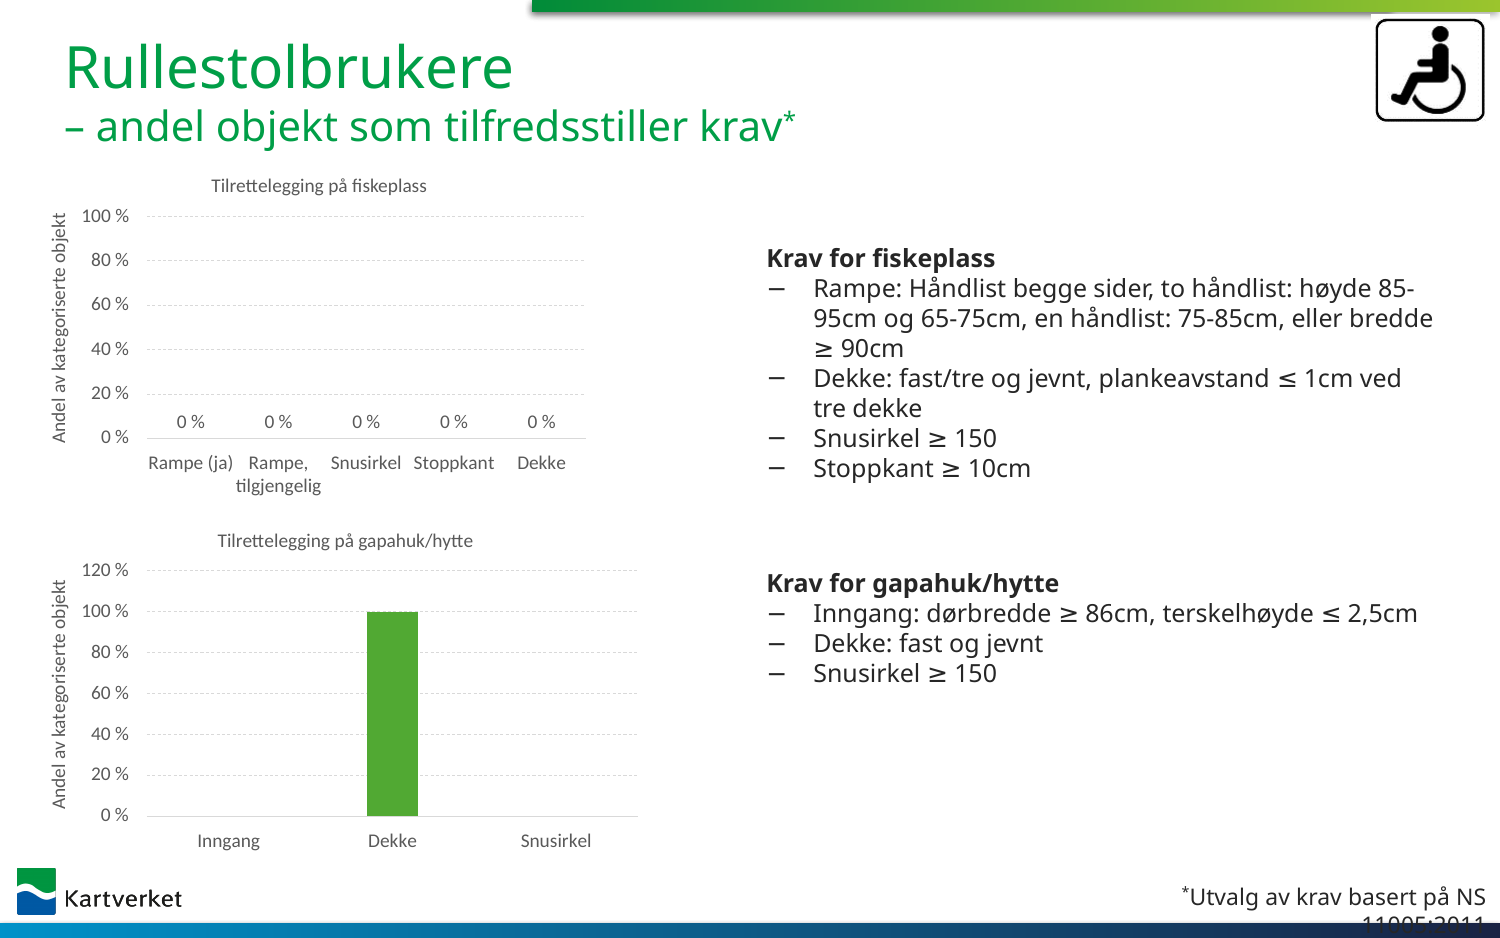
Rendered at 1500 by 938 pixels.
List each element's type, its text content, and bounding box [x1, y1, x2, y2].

picture [41, 520, 650, 859]
picture [41, 166, 597, 505]
picture [1371, 13, 1491, 127]
text_box Rullestolbrukere – andel objekt som tilfredsstiller krav* [49, 29, 1431, 158]
text_box Krav for fiskeplass Rampe: Håndlist begge sider, to håndlist: høyde 85-95cm og 65-75cm, en håndlist: 75-85cm, eller bredde ≥ 90cm Dekke: fast/tre og jevnt, plankeavstand ≤ 1cm ved tre dekke Snusirkel ≥ 150 Stoppkant ≥ 10cm [751, 235, 1452, 490]
text_box Krav for gapahuk/hytte Inngang: dørbredde ≥ 86cm, terskelhøyde ≤ 2,5cm Dekke: fast og jevnt Snusirkel ≥ 150 [751, 560, 1452, 695]
text_box *Utvalg av krav basert på NS 11005:2011 [1068, 873, 1500, 938]
